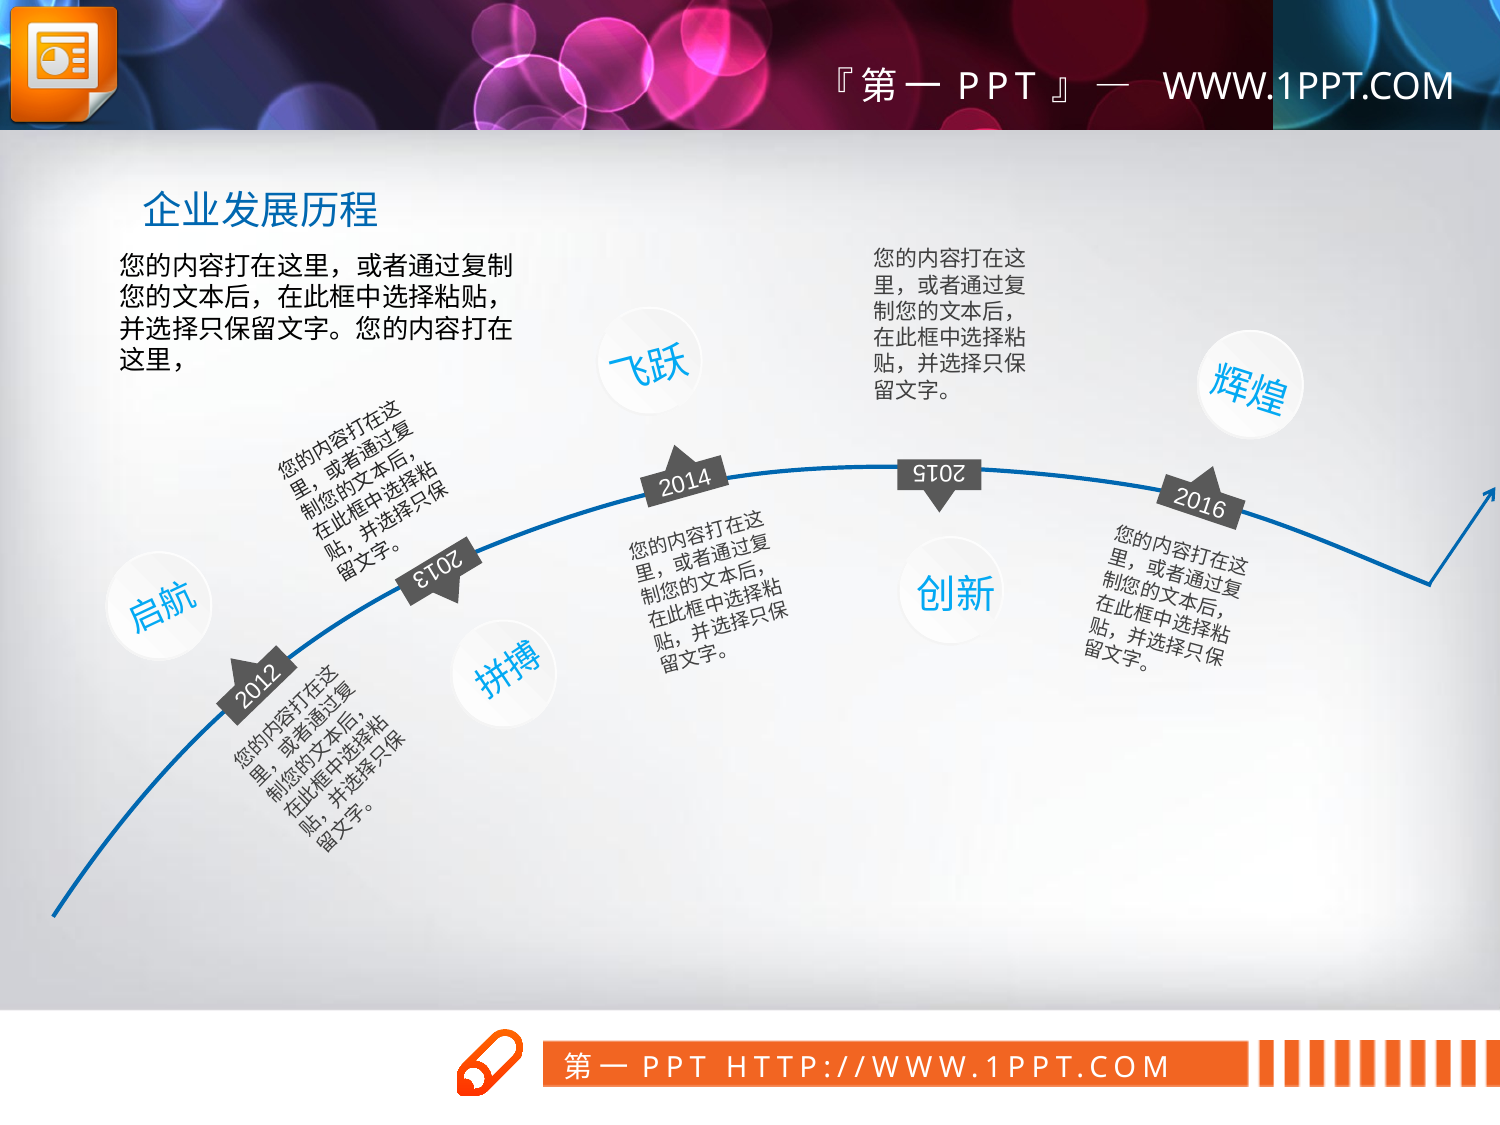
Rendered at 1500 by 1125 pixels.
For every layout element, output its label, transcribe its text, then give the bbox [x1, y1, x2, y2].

picture [0, 0, 1500, 1012]
picture [543, 1040, 1500, 1087]
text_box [897, 535, 1012, 646]
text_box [105, 551, 213, 661]
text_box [1195, 329, 1306, 440]
text_box 企业发展历程 [127, 178, 395, 241]
text_box 您的内容打在这里，或者通过复制您的文本后，在此框中选择粘贴，并选择只保留文字。您的内容打在这里， [104, 241, 547, 383]
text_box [639, 443, 724, 498]
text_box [594, 306, 705, 417]
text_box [52, 466, 1496, 917]
text_box 您的内容打在这里，或者通过复制您的文本后，在此框中选择粘贴，并选择只保留文字。 [859, 237, 1043, 410]
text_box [206, 650, 292, 705]
text_box 您的内容打在这里，或者通过复制您的文本后，在此框中选择粘贴，并选择只保留文字。 [257, 372, 469, 465]
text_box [402, 553, 487, 608]
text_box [450, 619, 559, 729]
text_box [897, 458, 982, 513]
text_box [1162, 464, 1247, 519]
